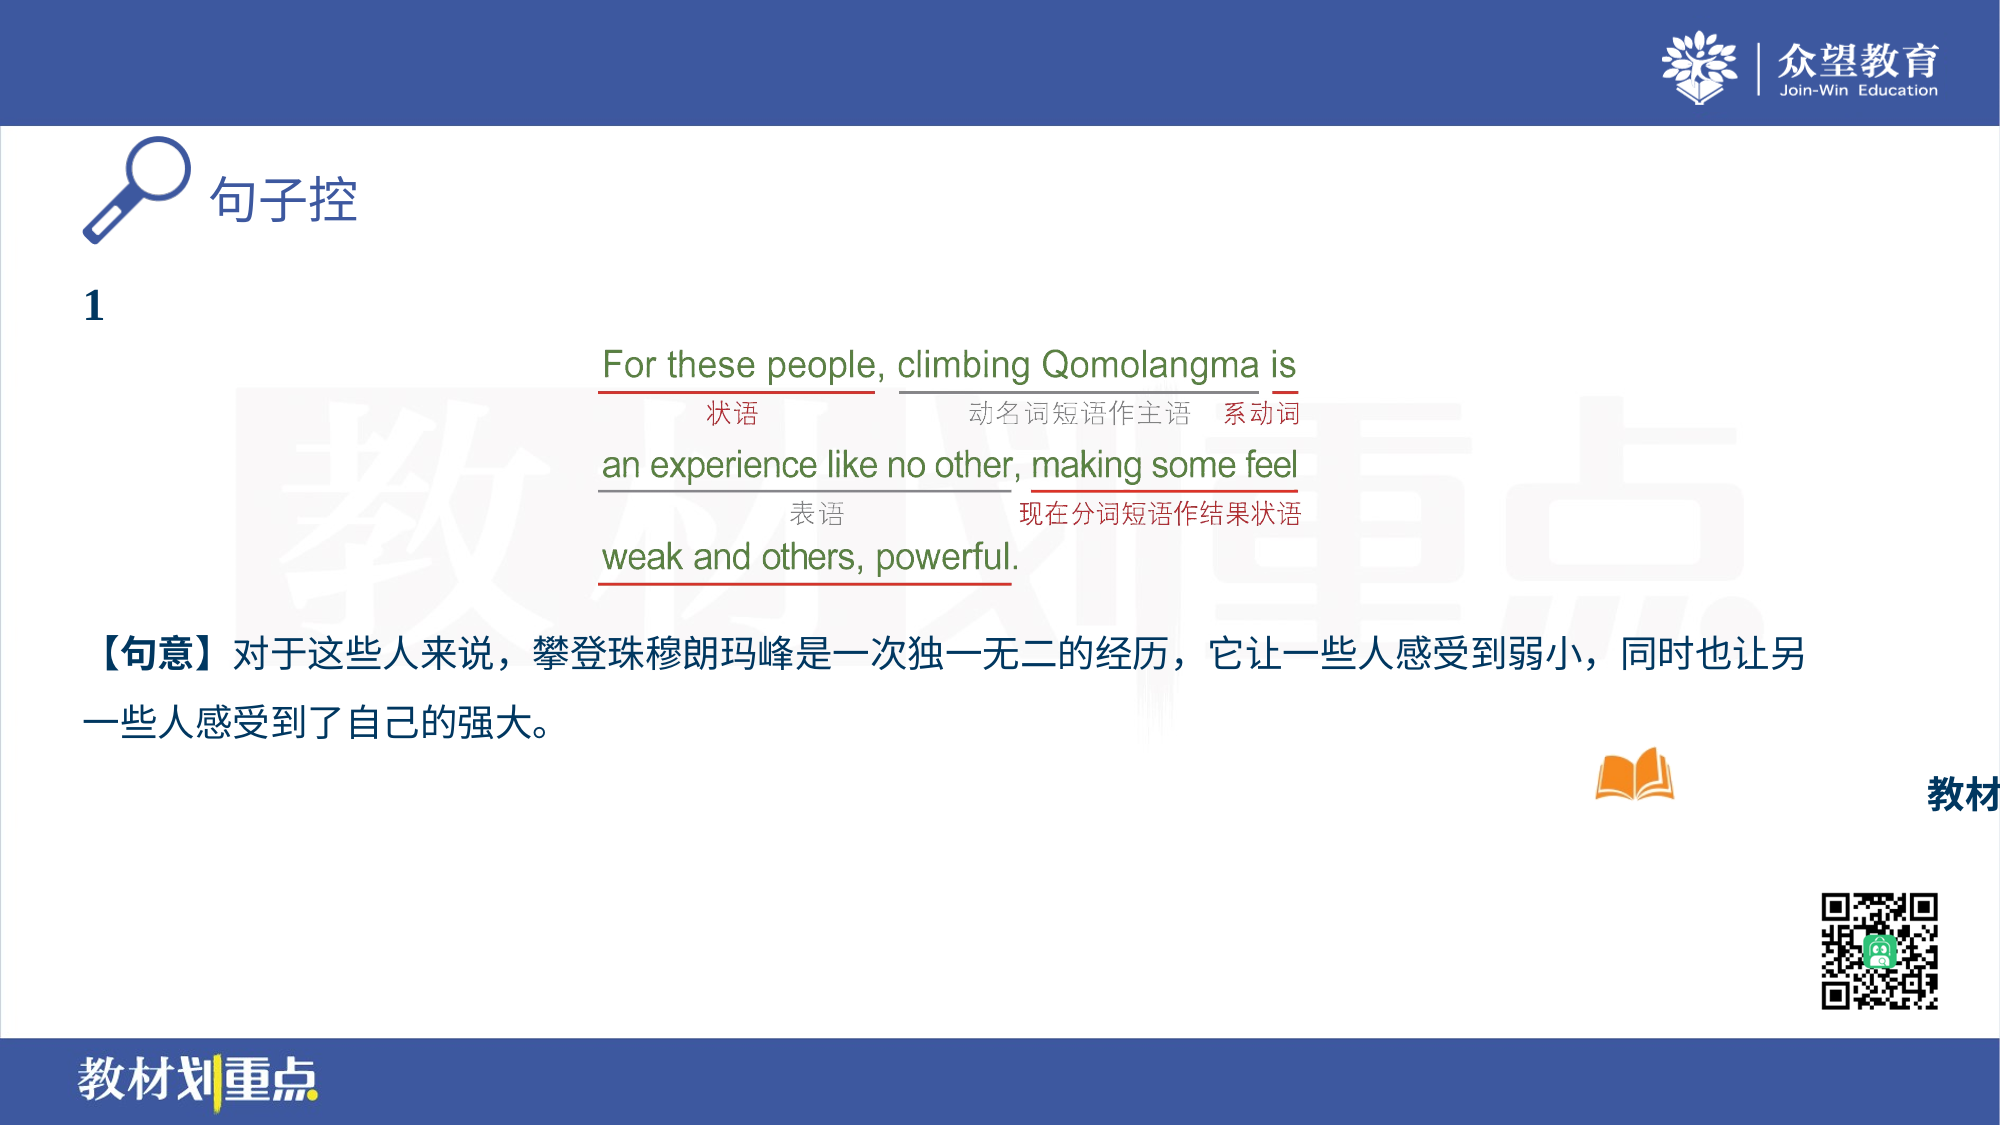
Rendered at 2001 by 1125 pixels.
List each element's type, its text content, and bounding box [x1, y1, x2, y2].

text_box 【句意】对于这些人来说，攀登珠穆朗玛峰是一次独一无二的经历，它让一些人感受到弱小，同时也让另 一些人感受到了自己的强大。 教材P67 [82, 606, 1817, 809]
picture [0, 0, 2000, 1125]
text_box 1 [82, 247, 1817, 387]
